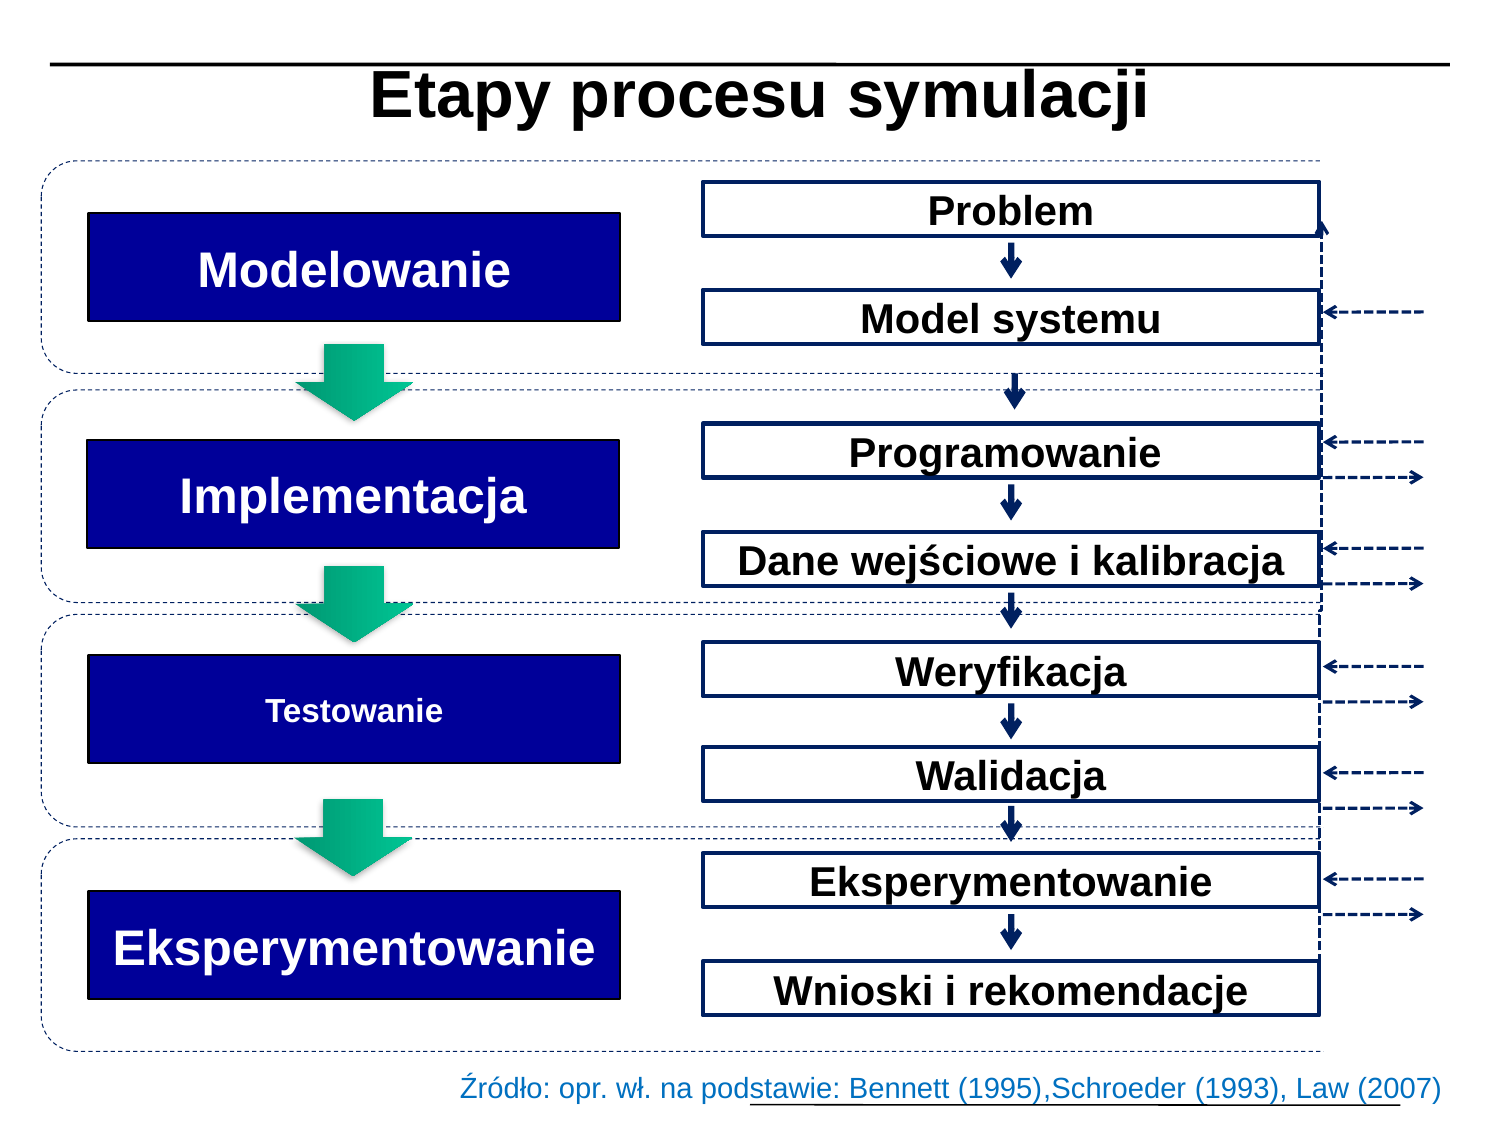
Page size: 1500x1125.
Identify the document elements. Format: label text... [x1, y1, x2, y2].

title Etapy procesu symulacji [351, 42, 1170, 139]
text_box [40, 609, 1313, 828]
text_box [40, 385, 1313, 603]
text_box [40, 833, 1406, 1052]
list Źródło: opr. wł. na podstawie: Bennett (1995),Schroeder (1993), Law (2007) [30, 1058, 1458, 1101]
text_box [40, 155, 1406, 374]
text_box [1319, 220, 1424, 1001]
